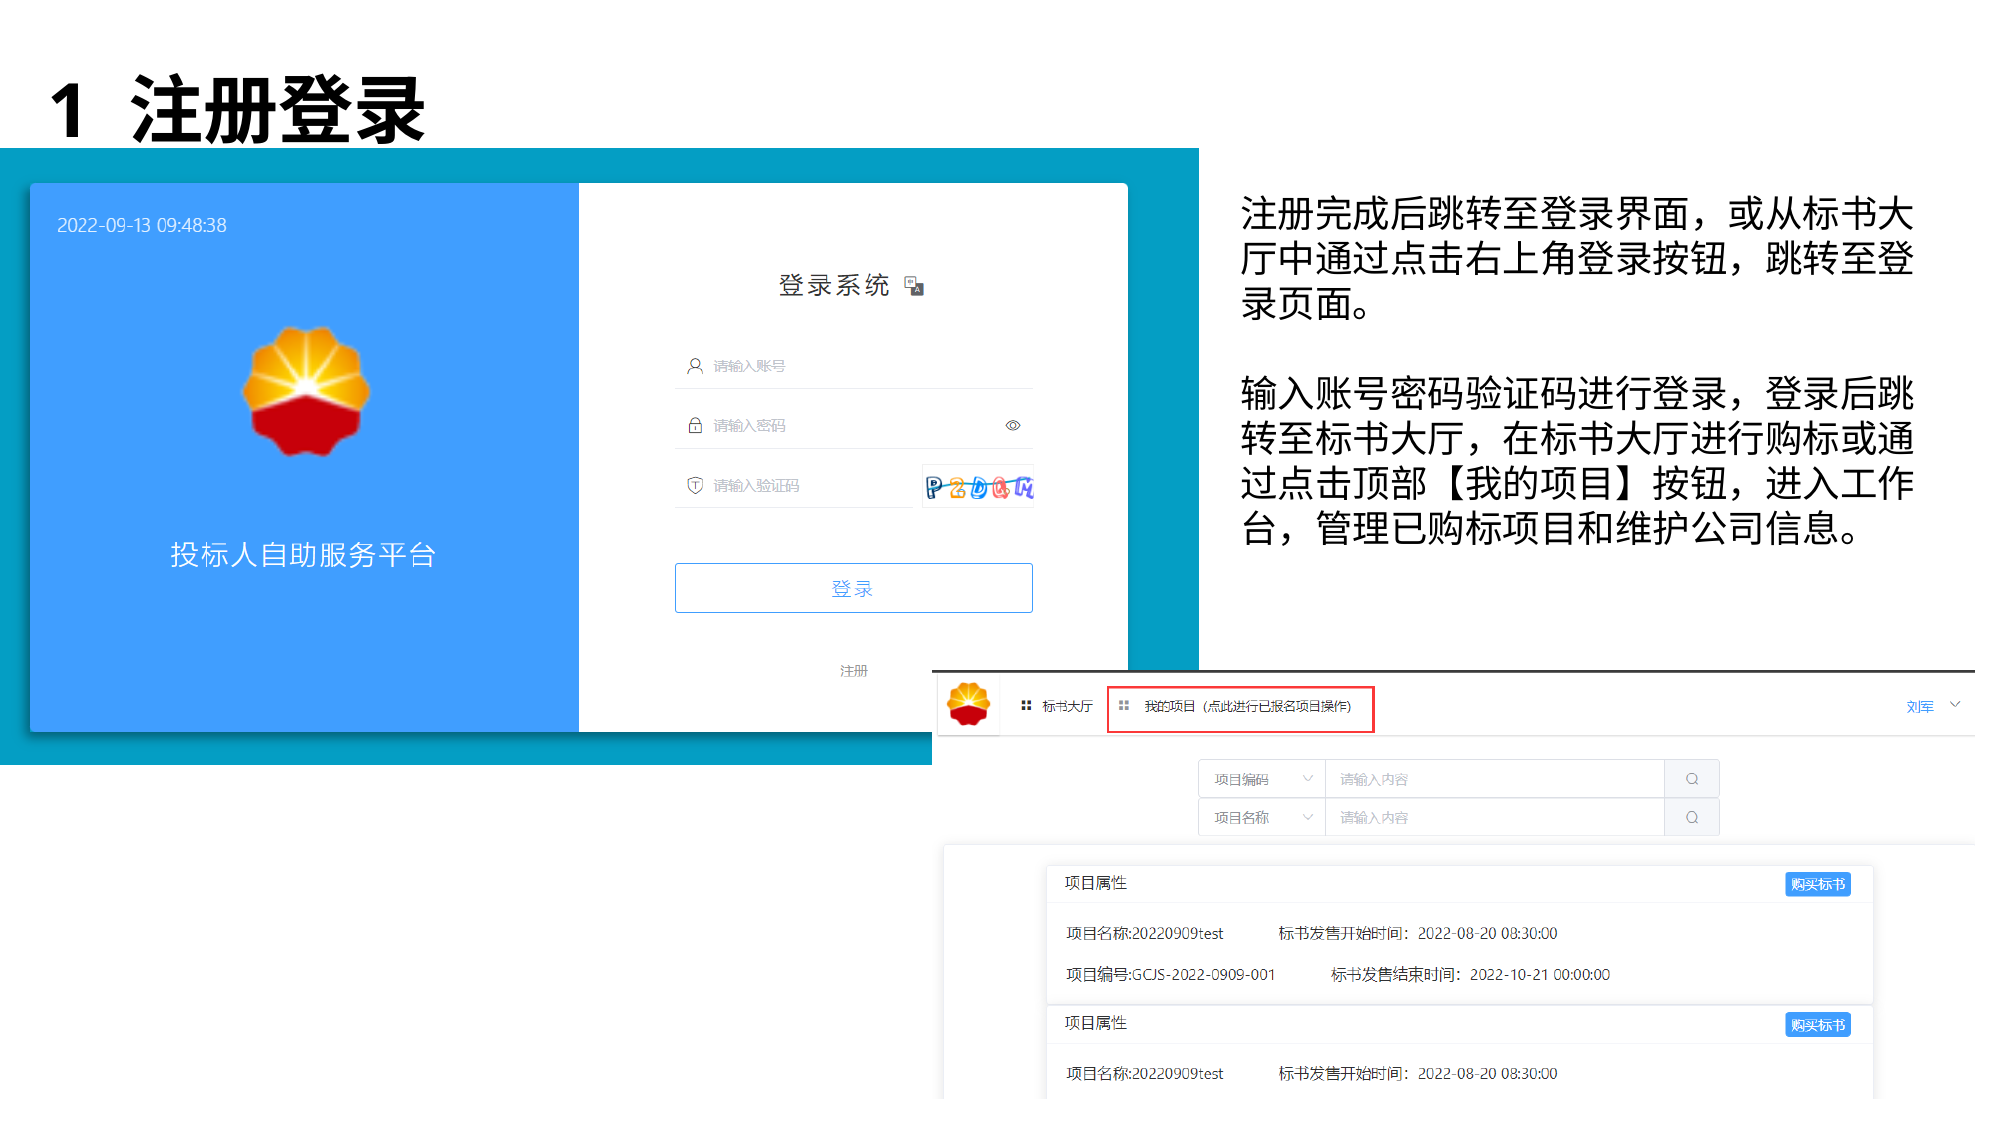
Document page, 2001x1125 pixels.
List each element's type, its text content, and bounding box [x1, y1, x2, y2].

picture [31, 184, 1975, 1099]
text_box 注册完成后跳转至登录界面，或从标书大厅中通过点击右上角登录按钮，跳转至登录页面。 输入账号密码验证码进行登录，登录后跳转至标书大厅，在标书大厅进行购标或通过点击顶部【我的项目】按钮，进入工作台，管理已购标项目和维护公司信息。 [1225, 182, 1948, 670]
text_box 1 注册登录 [0, 55, 444, 148]
